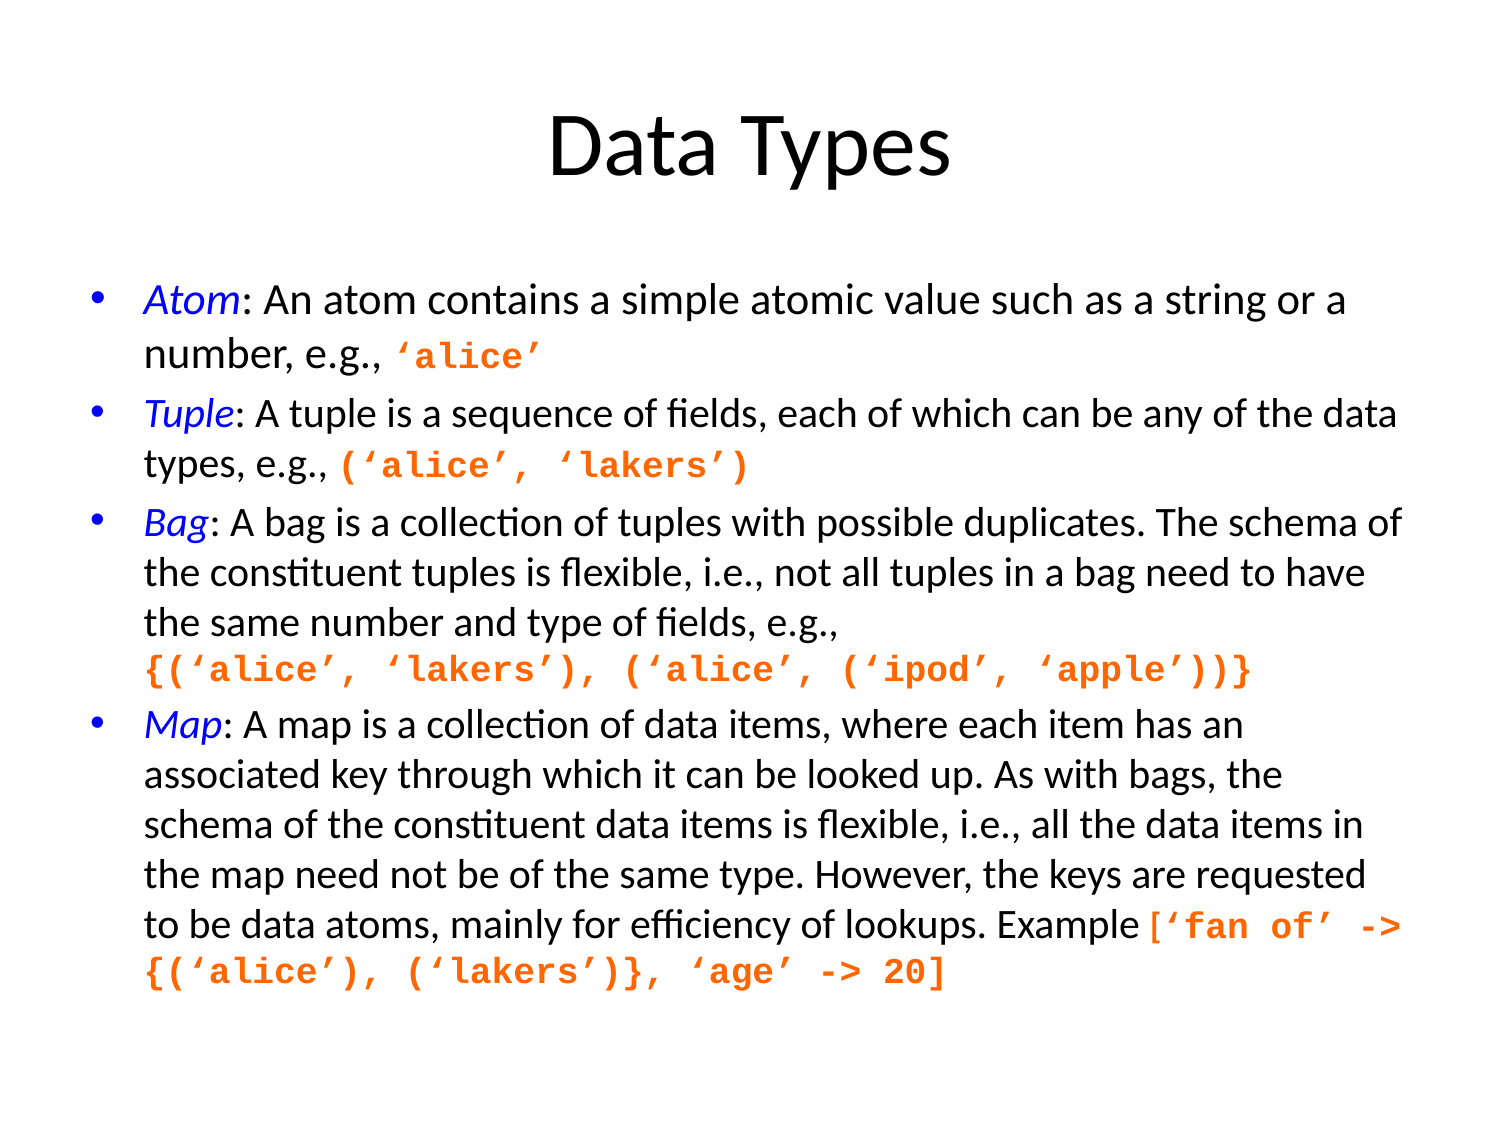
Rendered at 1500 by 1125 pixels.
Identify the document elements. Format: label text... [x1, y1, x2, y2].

list Atom: An atom contains a simple atomic value such as a string or a number, e.g., ‘alice’ Tuple: A tuple is a sequence of fields, each of which can be any of the data types, e.g., (‘alice’, ‘lakers’) Bag: A bag is a collection of tuples with possible duplicates. The schema of the constituent tuples is flexible, i.e., not all tuples in a bag need to have the same number and type of fields, e.g., {(‘alice’, ‘lakers’), (‘alice’, (‘ipod’, ‘apple’))} Map: A map is a collection of data items, where each item has an associated key through which it can be looked up. As with bags, the schema of the constituent data items is flexible, i.e., all the data items in the map need not be of the same type. However, the keys are requested to be data atoms, mainly for efficiency of lookups. Example [‘fan of’ -> {(‘alice’), (‘lakers’)}, ‘age’ -> 20] [75, 262, 1425, 1005]
title Data Types [75, 45, 1425, 233]
